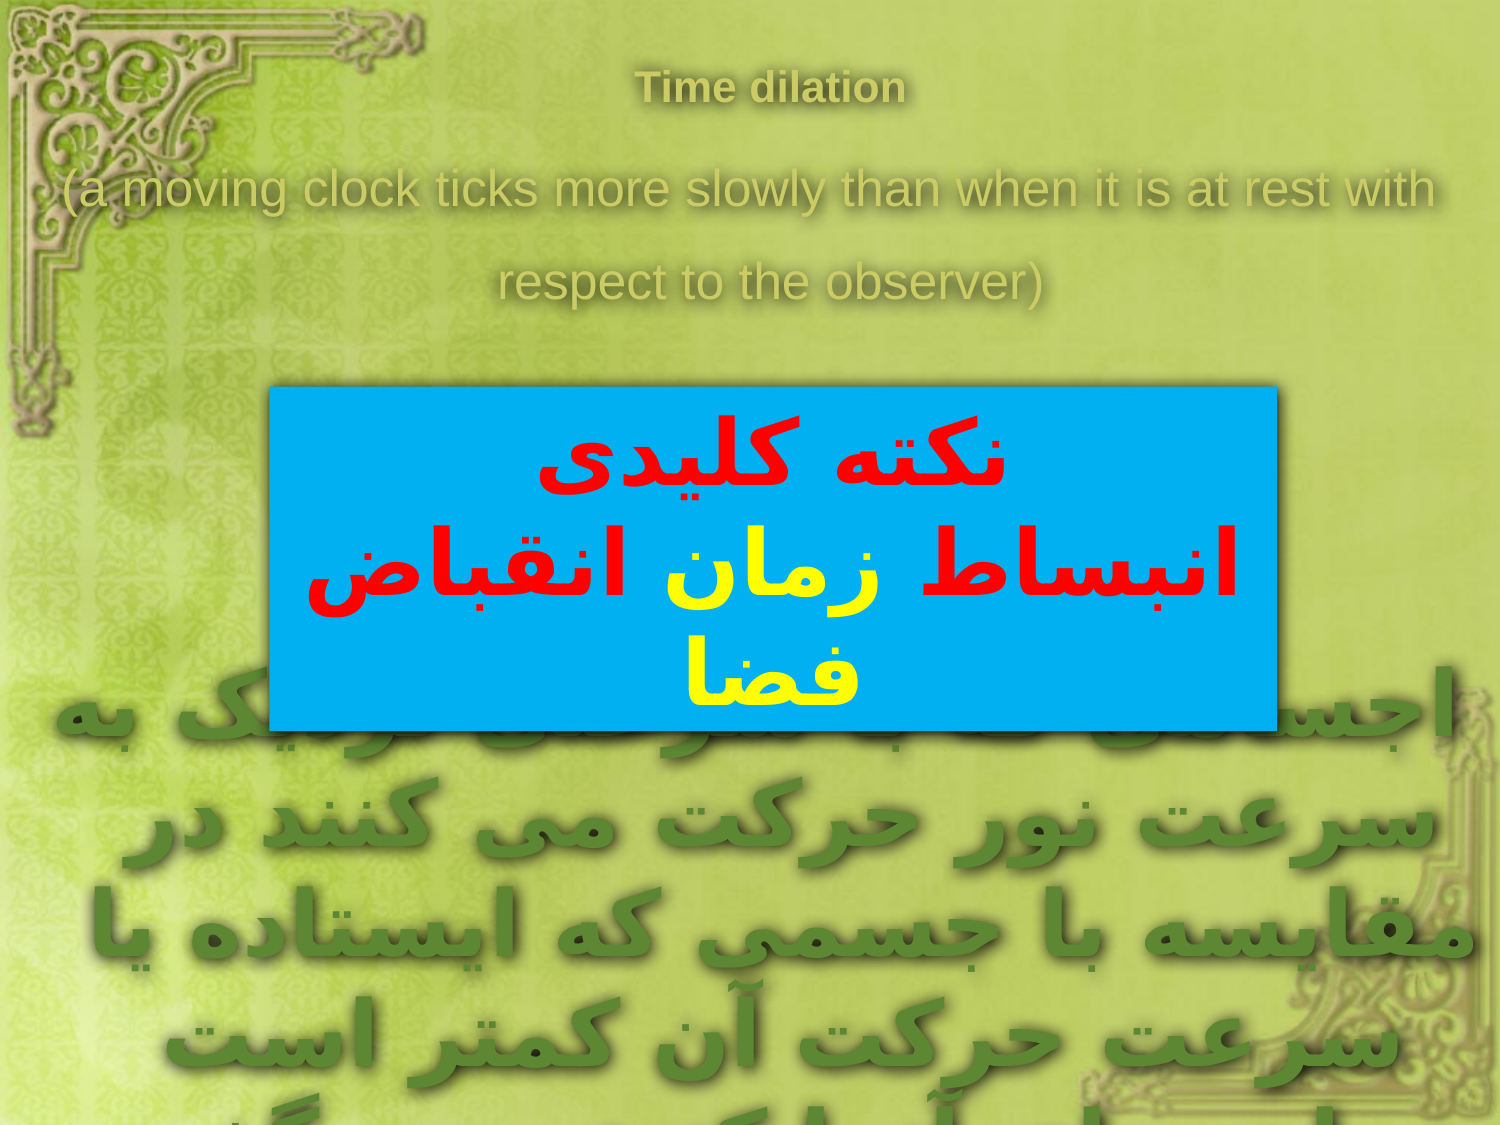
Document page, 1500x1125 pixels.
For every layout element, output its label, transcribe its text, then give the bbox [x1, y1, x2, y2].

list Time dilation (a moving clock ticks more slowly than when it is at rest with respect to the observer) [12, 12, 1476, 426]
text_box نکته کلیدی انبساط زمان انقباض فضا [269, 386, 1278, 732]
picture [0, 0, 1500, 1125]
text_box اجسامی که با سرعتی نزدیک به سرعت نور حرکت می کنند در مقایسه با جسمی که ایستاده یا سرعت حرکت آن کمتر است زمان برای آنها کندتر می گذرد [12, 637, 1500, 1125]
